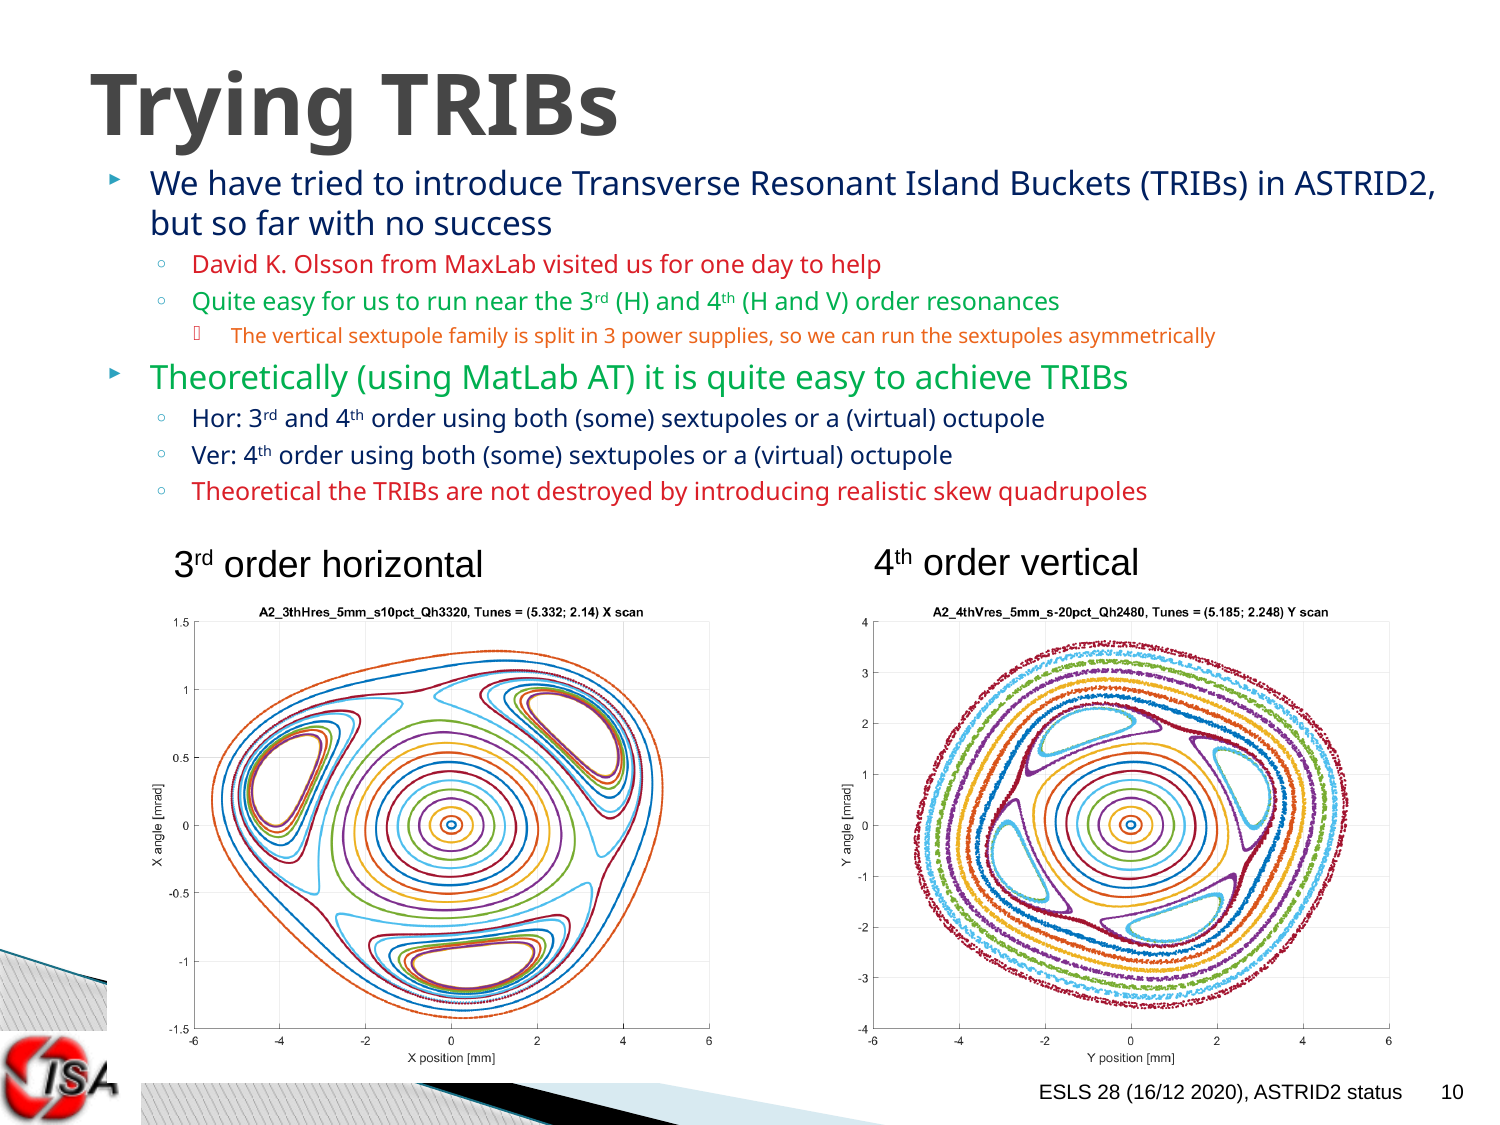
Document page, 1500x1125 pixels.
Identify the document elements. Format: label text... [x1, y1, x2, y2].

list We have tried to introduce Transverse Resonant Island Buckets (TRIBs) in ASTRID2, but so far with no success David K. Olsson from MaxLab visited us for one day to help Quite easy for us to run near the 3rd (H) and 4th (H and V) order resonances The vertical sextupole family is split in 3 power supplies, so we can run the sextupoles asymmetrically Theoretically (using MatLab AT) it is quite easy to achieve TRIBs Hor: 3rd and 4th order using both (some) sextupoles or a (virtual) octupole Ver: 4th order using both (some) sextupoles or a (virtual) octupole Theoretical the TRIBs are not destroyed by introducing realistic skew quadrupoles [75, 155, 1470, 1028]
title Trying TRIBs [75, 31, 1425, 171]
text_box 3rd order horizontal [158, 532, 499, 584]
text_box 4th order vertical [859, 530, 1155, 584]
slide_number 10 [1418, 1074, 1479, 1112]
picture [0, 584, 772, 1125]
picture [786, 584, 1452, 1084]
footer ESLS 28 (16/12 2020), ASTRID2 status [718, 1074, 1418, 1112]
